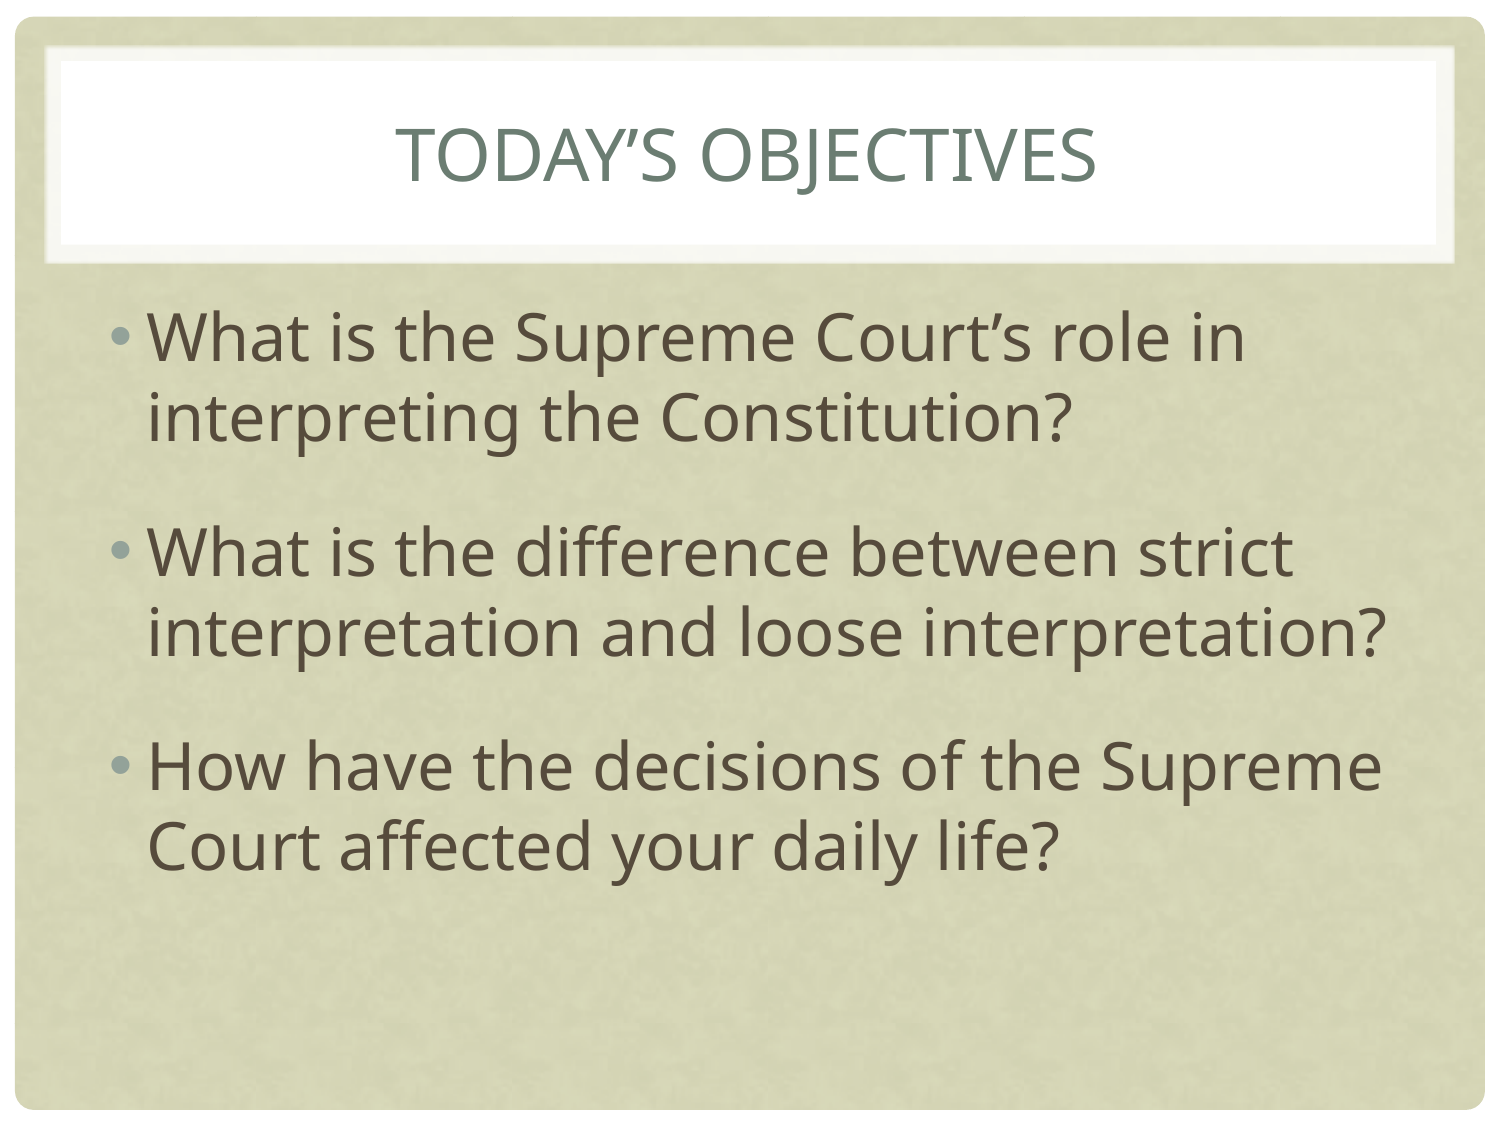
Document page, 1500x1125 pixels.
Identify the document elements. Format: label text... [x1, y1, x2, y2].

list What is the Supreme Court’s role in interpreting the Constitution? What is the difference between strict interpretation and loose interpretation? How have the decisions of the Supreme Court affected your daily life? [75, 287, 1425, 1005]
title Today’s Objectives [69, 66, 1425, 238]
